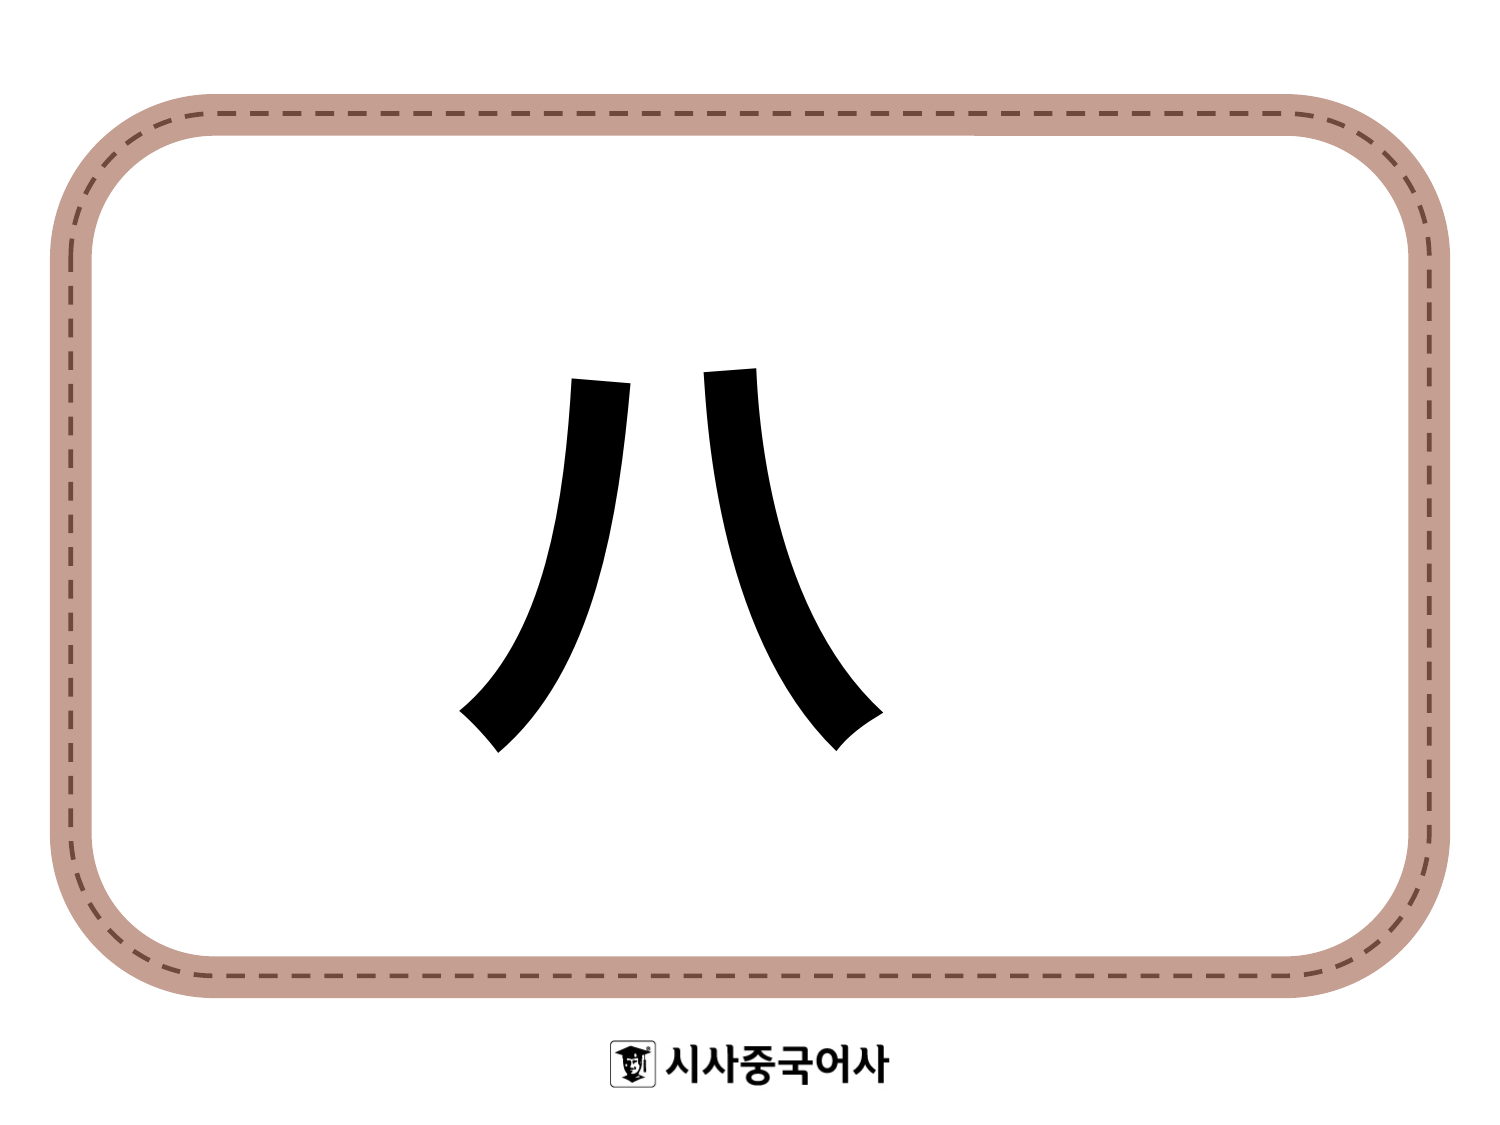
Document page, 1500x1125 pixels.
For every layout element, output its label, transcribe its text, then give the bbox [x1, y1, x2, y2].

text_box 八 [145, 189, 1354, 853]
picture [602, 1034, 898, 1094]
